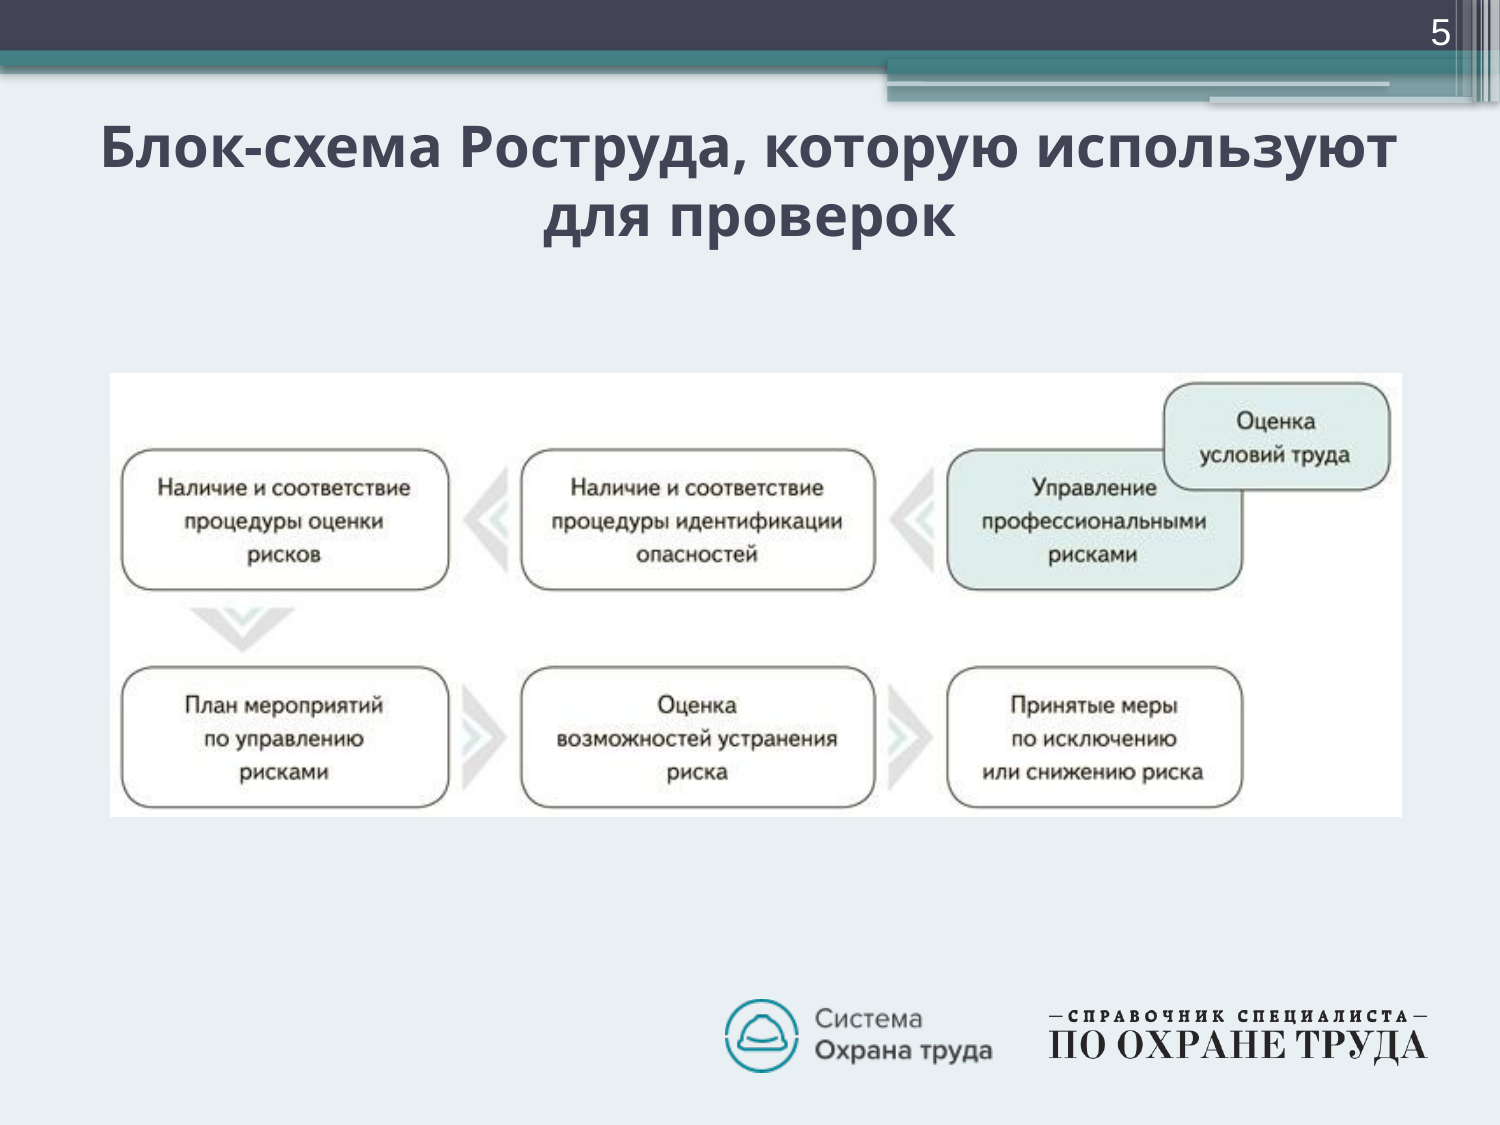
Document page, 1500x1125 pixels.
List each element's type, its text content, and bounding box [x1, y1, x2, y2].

picture [725, 999, 993, 1074]
picture [109, 373, 1402, 817]
text_box [41, 184, 1471, 965]
picture [1048, 1009, 1428, 1066]
title Блок-схема Роструда, которую используют для проверок [75, 101, 1425, 184]
slide_number 5 [1341, 0, 1466, 61]
